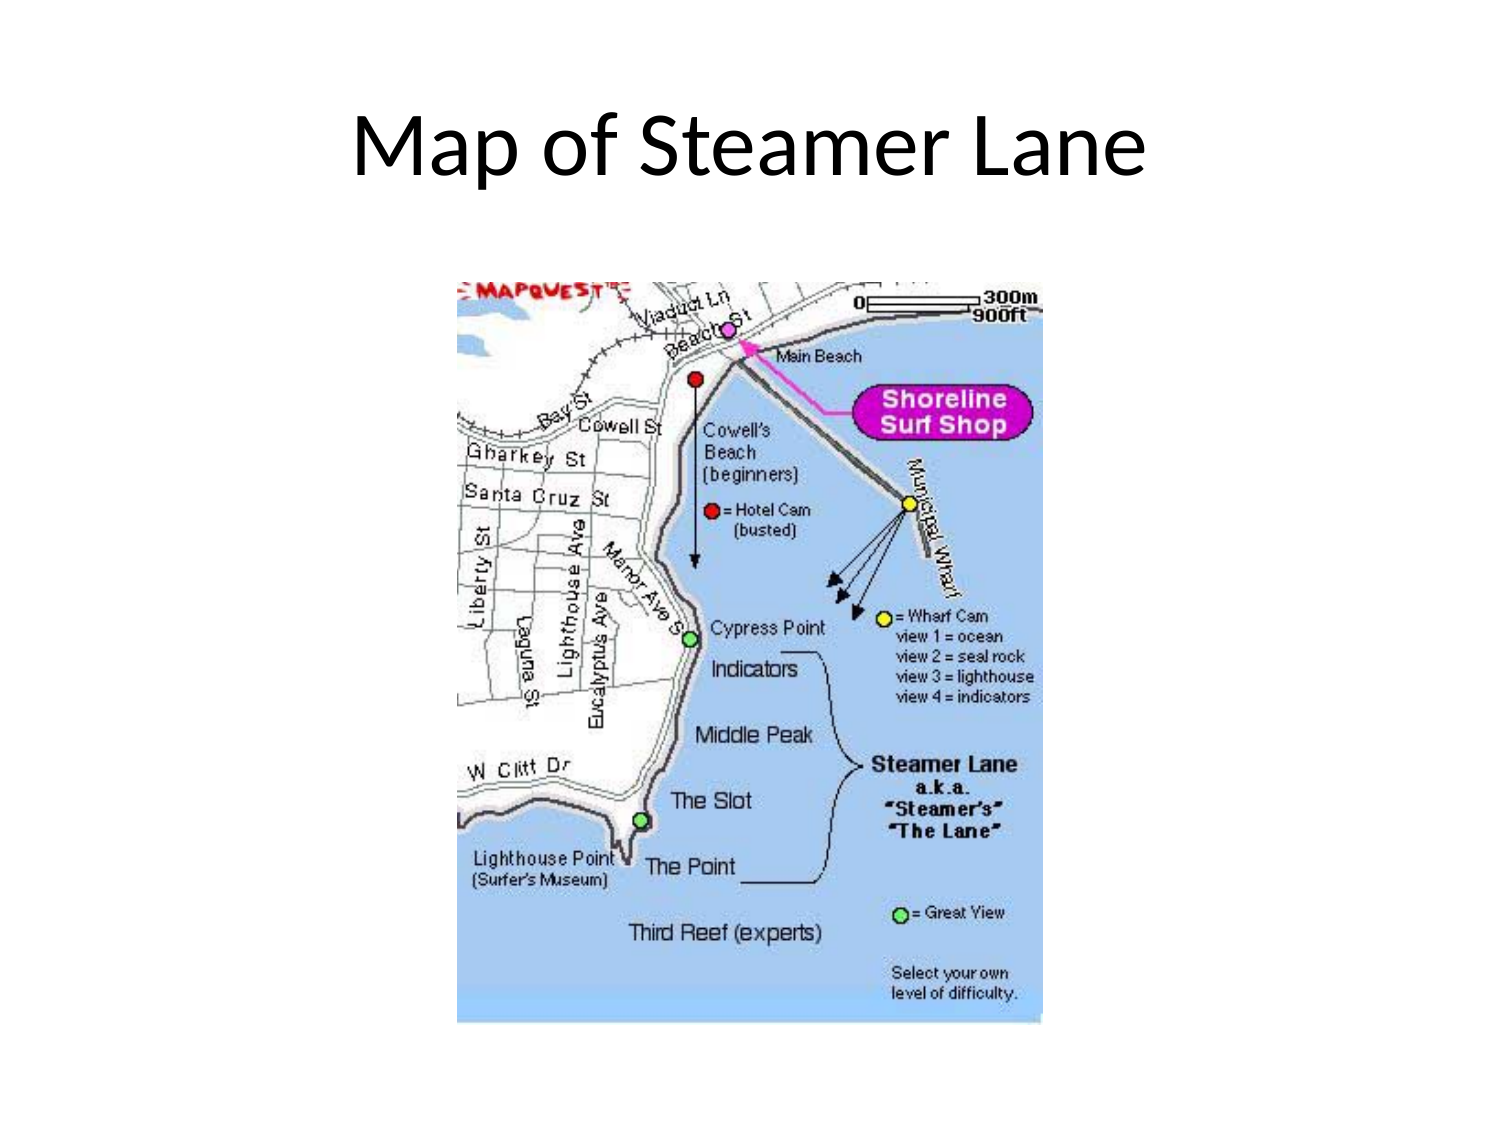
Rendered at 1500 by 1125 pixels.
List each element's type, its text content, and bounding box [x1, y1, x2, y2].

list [74, 282, 1426, 1026]
title Map of Steamer Lane [75, 45, 1425, 233]
